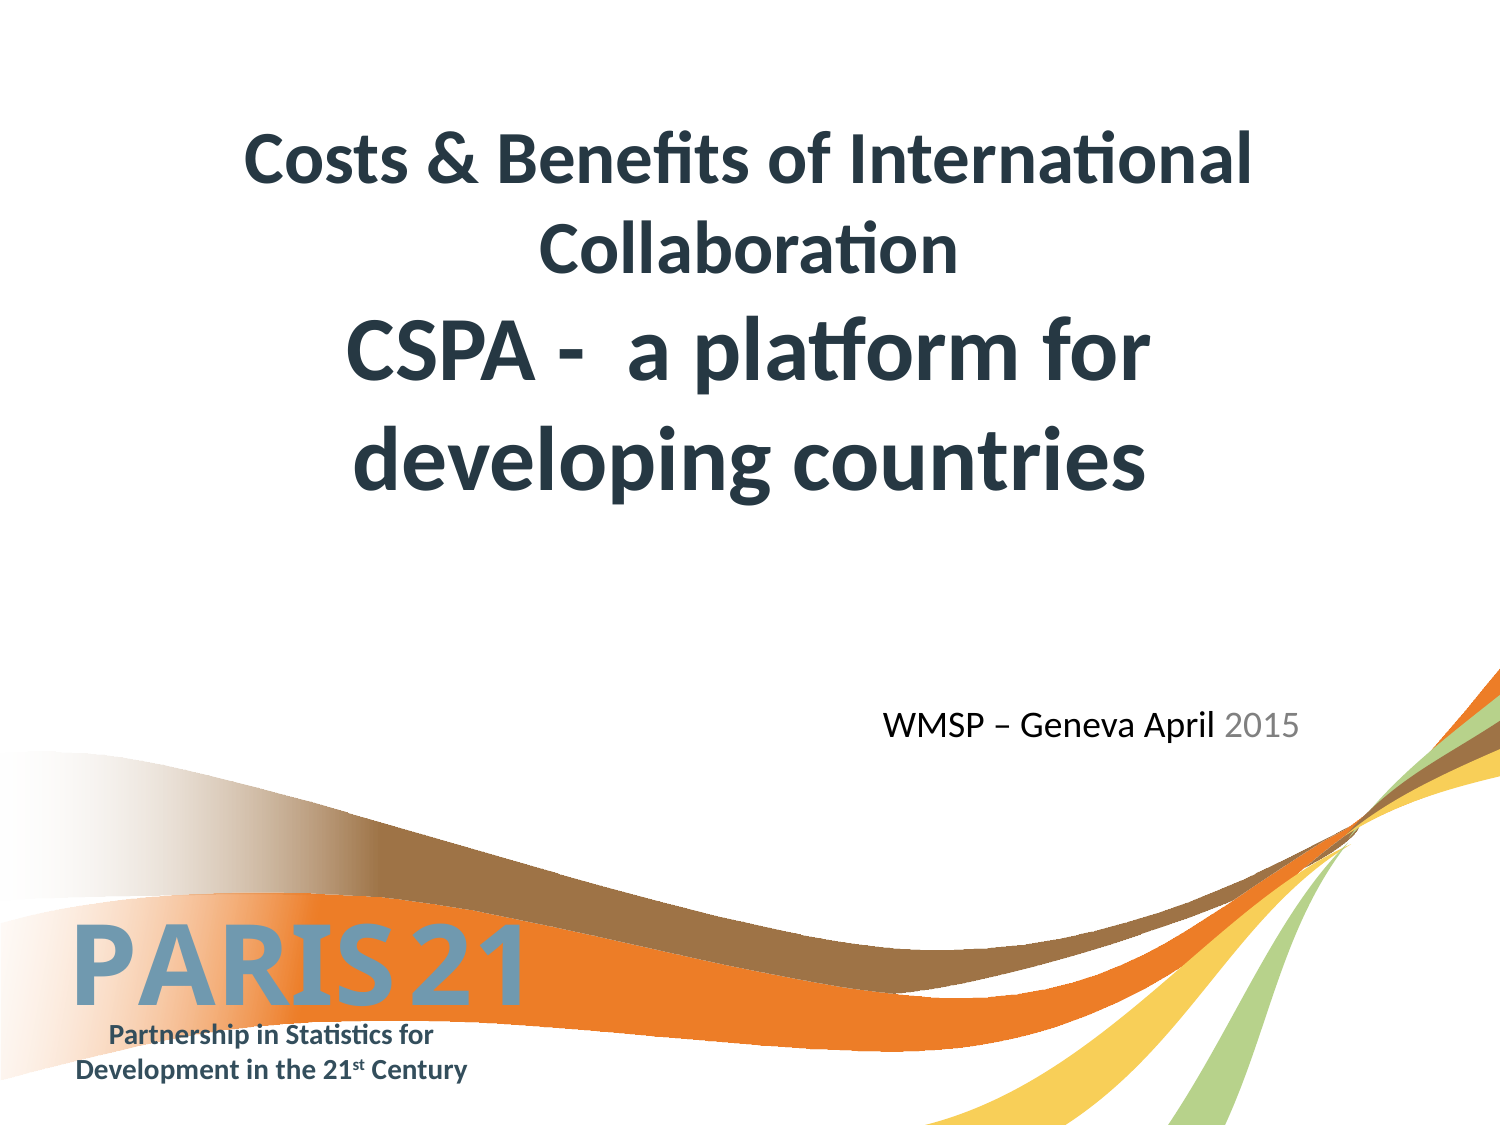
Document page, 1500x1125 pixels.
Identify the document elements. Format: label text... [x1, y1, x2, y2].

text_box WMSP – Geneva April 2015 [868, 692, 1436, 753]
title Costs & Benefits of International Collaboration CSPA - a platform for developing countries [112, 149, 1388, 468]
